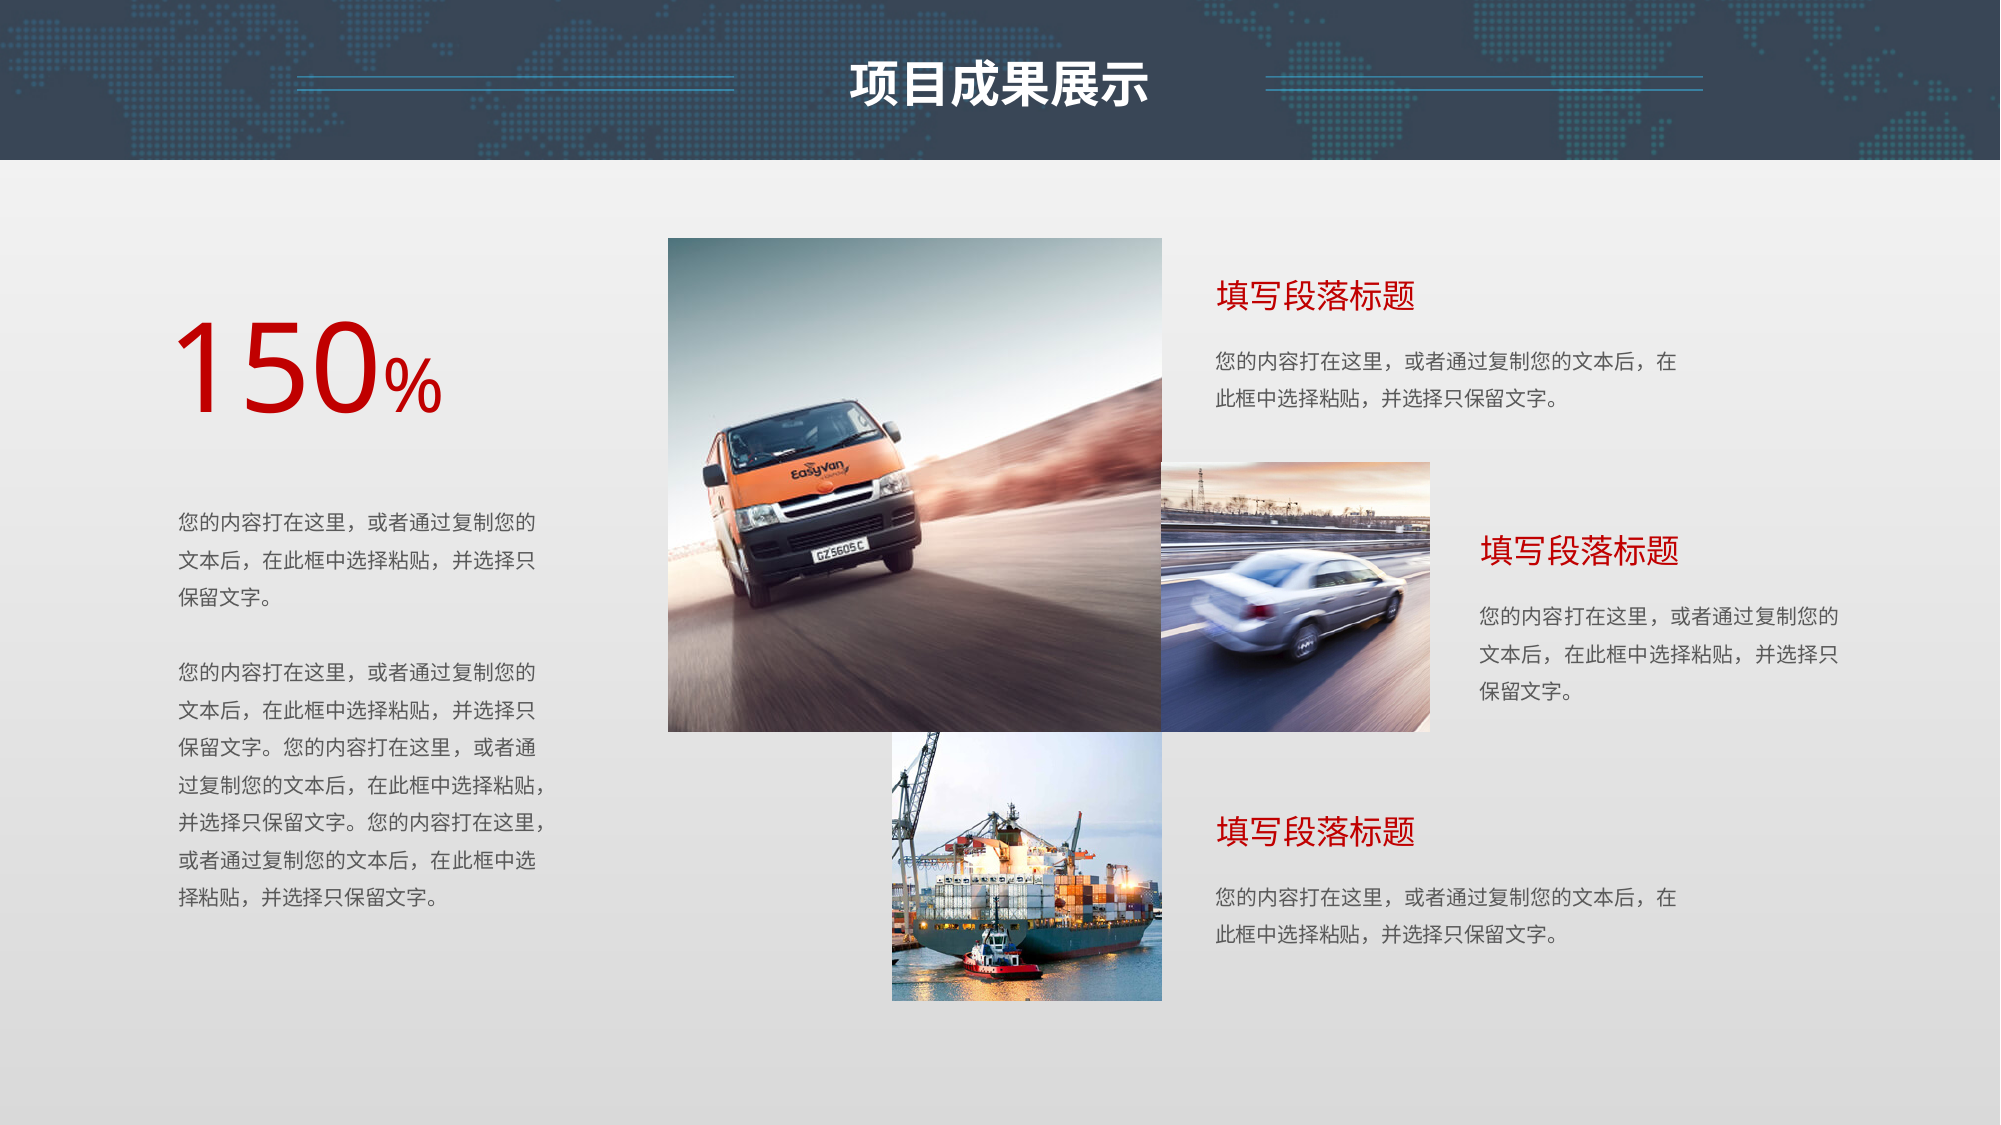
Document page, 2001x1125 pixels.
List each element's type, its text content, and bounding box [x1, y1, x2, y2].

picture [668, 238, 1431, 1001]
text_box 您的内容打在这里，或者通过复制您的文本后，在此框中选择粘贴，并选择只保留文字。 [1464, 583, 1855, 712]
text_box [296, 76, 1704, 91]
text_box 您的内容打在这里，或者通过复制您的文本后，在此框中选择粘贴，并选择只保留文字。 您的内容打在这里，或者通过复制您的文本后，在此框中选择粘贴，并选择只保留文字。您的内容打在这里，或者通过复制您的文本后，在此框中选择粘贴，并选择只保留文字。您的内容打在这里，或者通过复制您的文本后，在此框中选择粘贴，并选择只保留文字。 [163, 489, 551, 918]
picture [0, 0, 2000, 161]
text_box 填写段落标题 [1201, 803, 1432, 859]
text_box 您的内容打在这里，或者通过复制您的文本后，在此框中选择粘贴，并选择只保留文字。 [1200, 864, 1692, 955]
text_box 项目成果展示 [835, 45, 1165, 75]
text_box 150% [153, 280, 460, 446]
text_box 填写段落标题 [1466, 523, 1696, 578]
text_box 填写段落标题 [1201, 267, 1432, 323]
text_box 项目成果展示 [835, 98, 1165, 121]
text_box 您的内容打在这里，或者通过复制您的文本后，在此框中选择粘贴，并选择只保留文字。 [1200, 328, 1692, 419]
